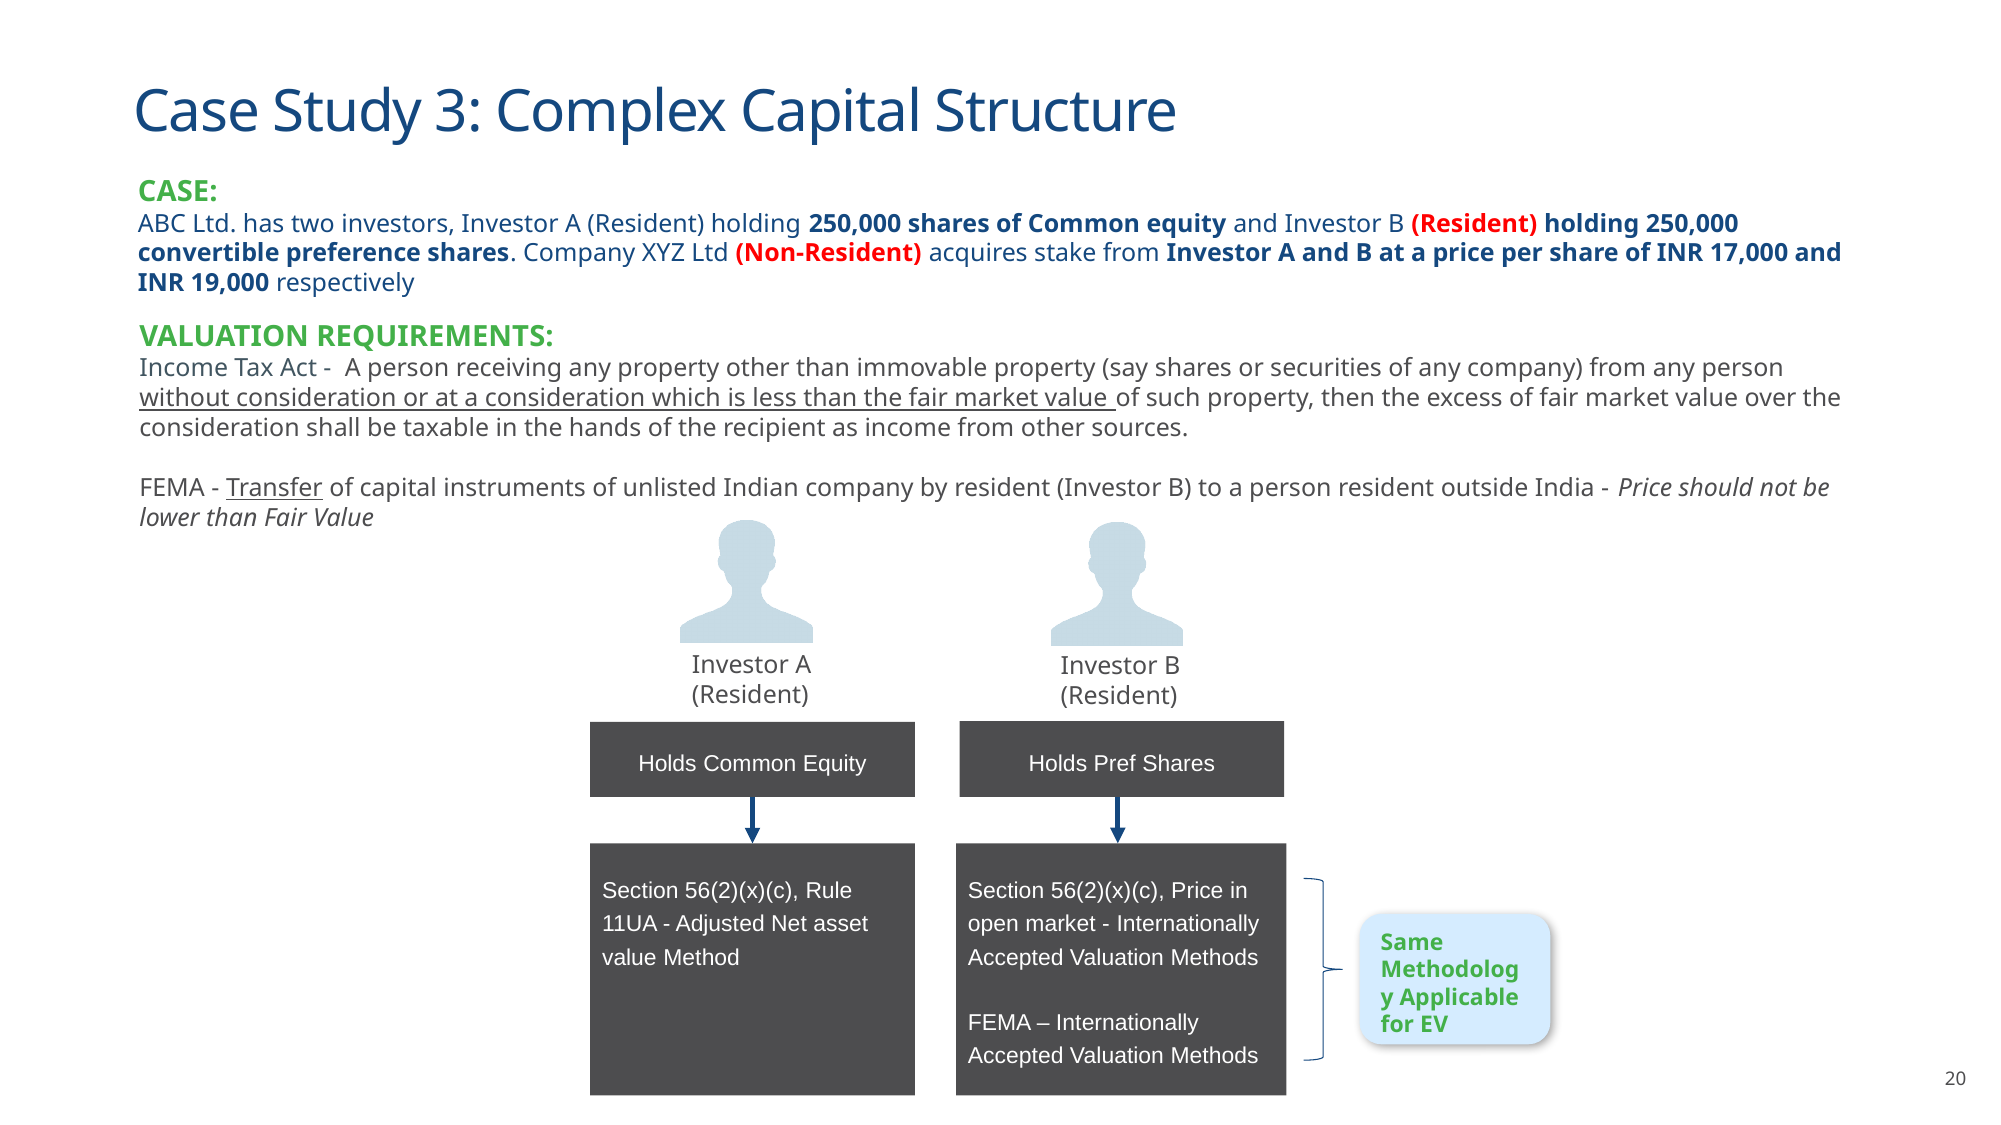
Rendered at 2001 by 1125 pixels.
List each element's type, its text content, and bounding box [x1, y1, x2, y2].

text_box CASE: ABC Ltd. has two investors, Investor A (Resident) holding 250,000 shares of Common equity and Investor B (Resident) holding 250,000 convertible preference shares. Company XYZ Ltd (Non-Resident) acquires stake from Investor A and B at a price per share of INR 17,000 and INR 19,000 respectively [123, 164, 1891, 305]
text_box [590, 520, 1287, 1096]
text_box 20 [1930, 1058, 2000, 1088]
text_box Same Methodology Applicable for EV [1358, 912, 1552, 1046]
text_box [1303, 877, 1343, 1061]
title Case Study 3: Complex Capital Structure [133, 15, 1578, 164]
text_box VALUATION REQUIREMENTS: Income Tax Act - A person receiving any property other than immovable property (say shares or securities of any company) from any person without consideration or at a consideration which is less than the fair market value of such property, then the excess of fair market value over the consideration shall be taxable in the hands of the recipient as income from other sources. FEMA - Transfer of capital instruments of unlisted Indian company by resident (Investor B) to a person resident outside India - Price should not be lower than Fair Value [124, 309, 1893, 629]
